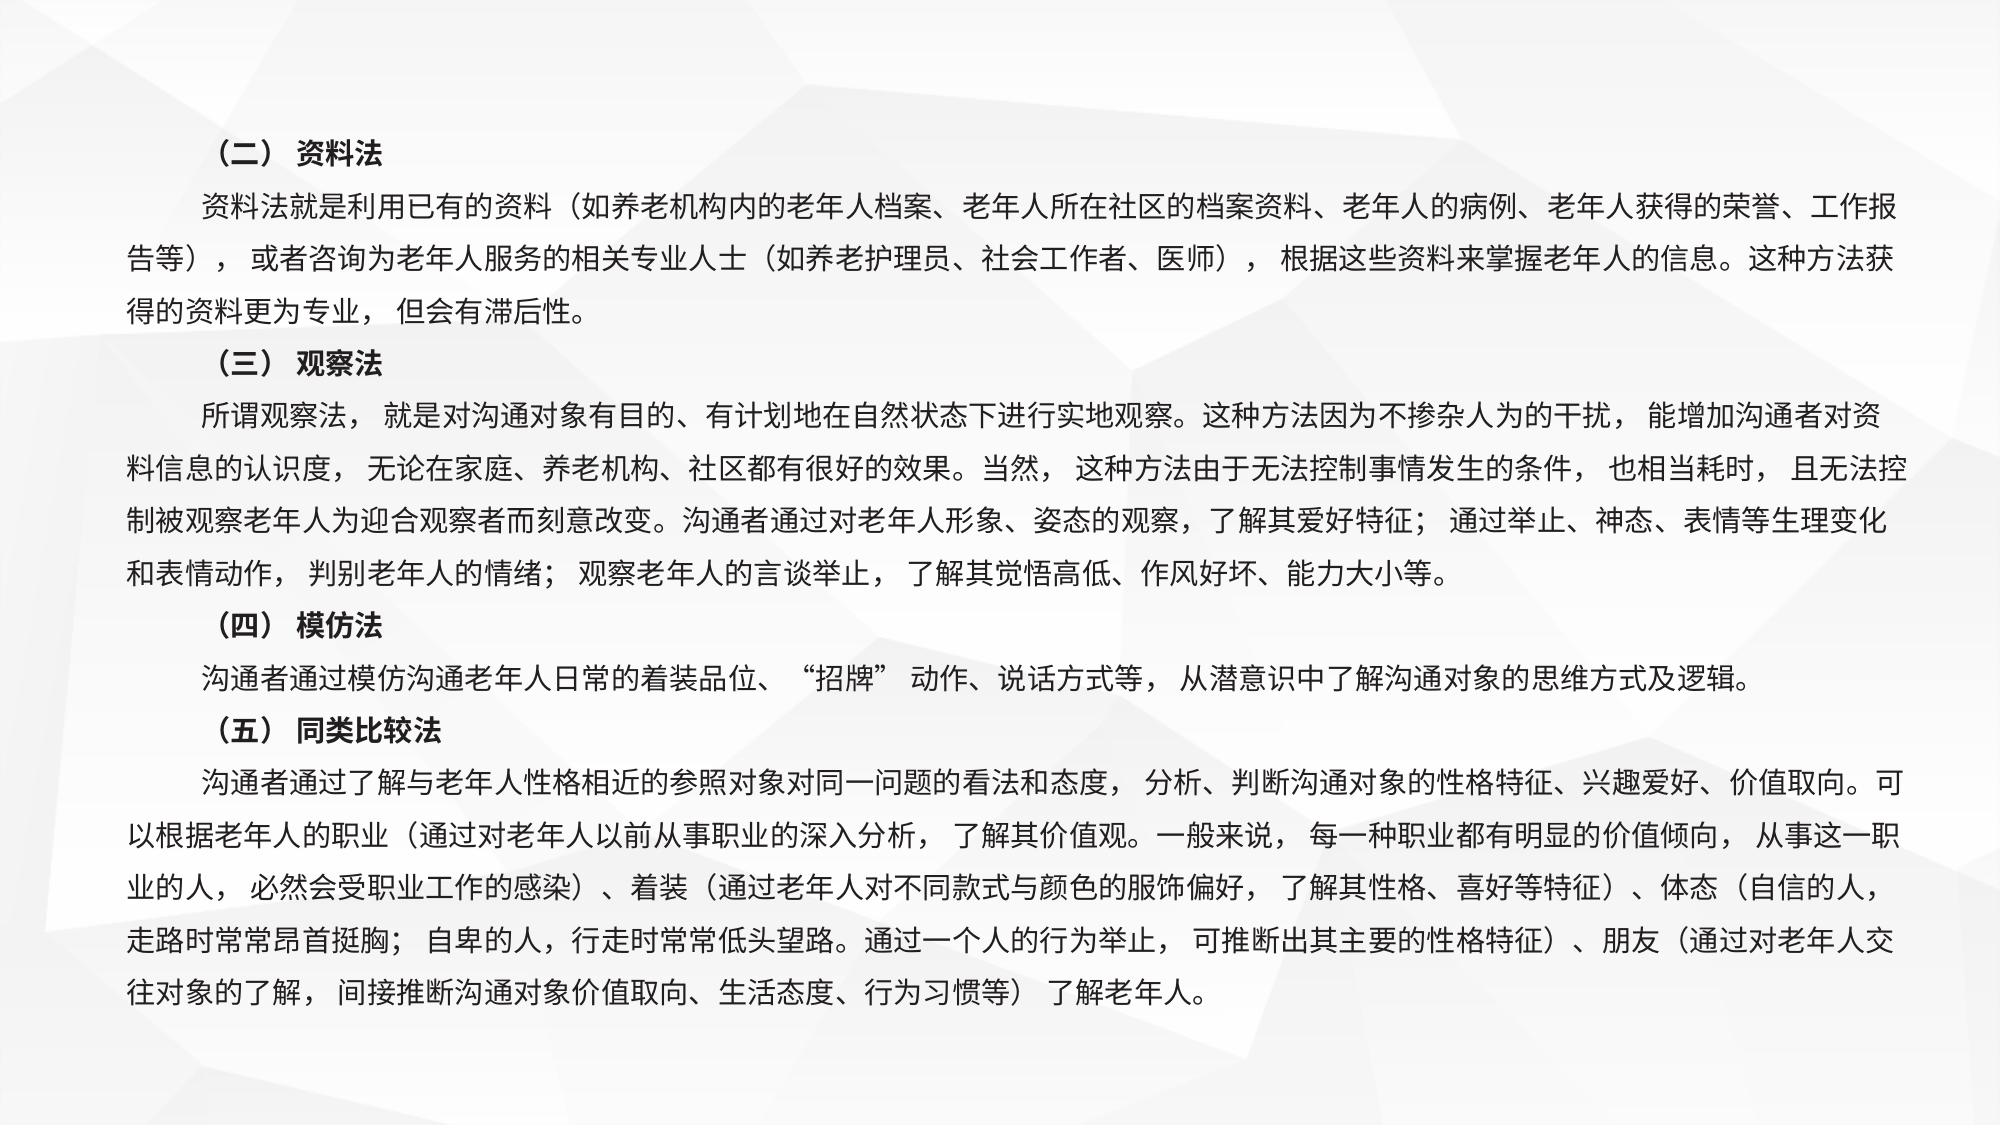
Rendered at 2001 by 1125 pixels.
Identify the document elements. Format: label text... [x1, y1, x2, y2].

picture [0, 0, 2000, 1125]
text_box （二） 资料法 资料法就是利用已有的资料（如养老机构内的老年人档案、老年人所在社区的档案资料、老年人的病例、老年人获得的荣誉、工作报告等）， 或者咨询为老年人服务的相关专业人士（如养老护理员、社会工作者、医师）， 根据这些资料来掌握老年人的信息。这种方法获得的资料更为专业， 但会有滞后性。 （三） 观察法 所谓观察法， 就是对沟通对象有目的、有计划地在自然状态下进行实地观察。这种方法因为不掺杂人为的干扰， 能增加沟通者对资料信息的认识度， 无论在家庭、养老机构、社区都有很好的效果。当然， 这种方法由于无法控制事情发生的条件， 也相当耗时， 且无法控制被观察老年人为迎合观察者而刻意改变。沟通者通过对老年人形象、姿态的观察，了解其爱好特征； 通过举止、神态、表情等生理变化和表情动作， 判别老年人的情绪； 观察老年人的言谈举止， 了解其觉悟高低、作风好坏、能力大小等。 （四） 模仿法 沟通者通过模仿沟通老年人日常的着装品位、“招牌” 动作、说话方式等， 从潜意识中了解沟通对象的思维方式及逻辑。 （五） 同类比较法 沟通者通过了解与老年人性格相近的参照对象对同一问题的看法和态度， 分析、判断沟通对象的性格特征、兴趣爱好、价值取向。可以根据老年人的职业（通过对老年人以前从事职业的深入分析， 了解其价值观。一般来说， 每一种职业都有明显的价值倾向， 从事这一职业的人， 必然会受职业工作的感染）、着装（通过老年人对不同款式与颜色的服饰偏好， 了解其性格、喜好等特征）、体态（自信的人， 走路时常常昂首挺胸； 自卑的人，行走时常常低头望路。通过一个人的行为举止， 可推断出其主要的性格特征）、朋友（通过对老年人交往对象的了解， 间接推断沟通对象价值取向、生活态度、行为习惯等） 了解老年人。 [111, 110, 1926, 1017]
